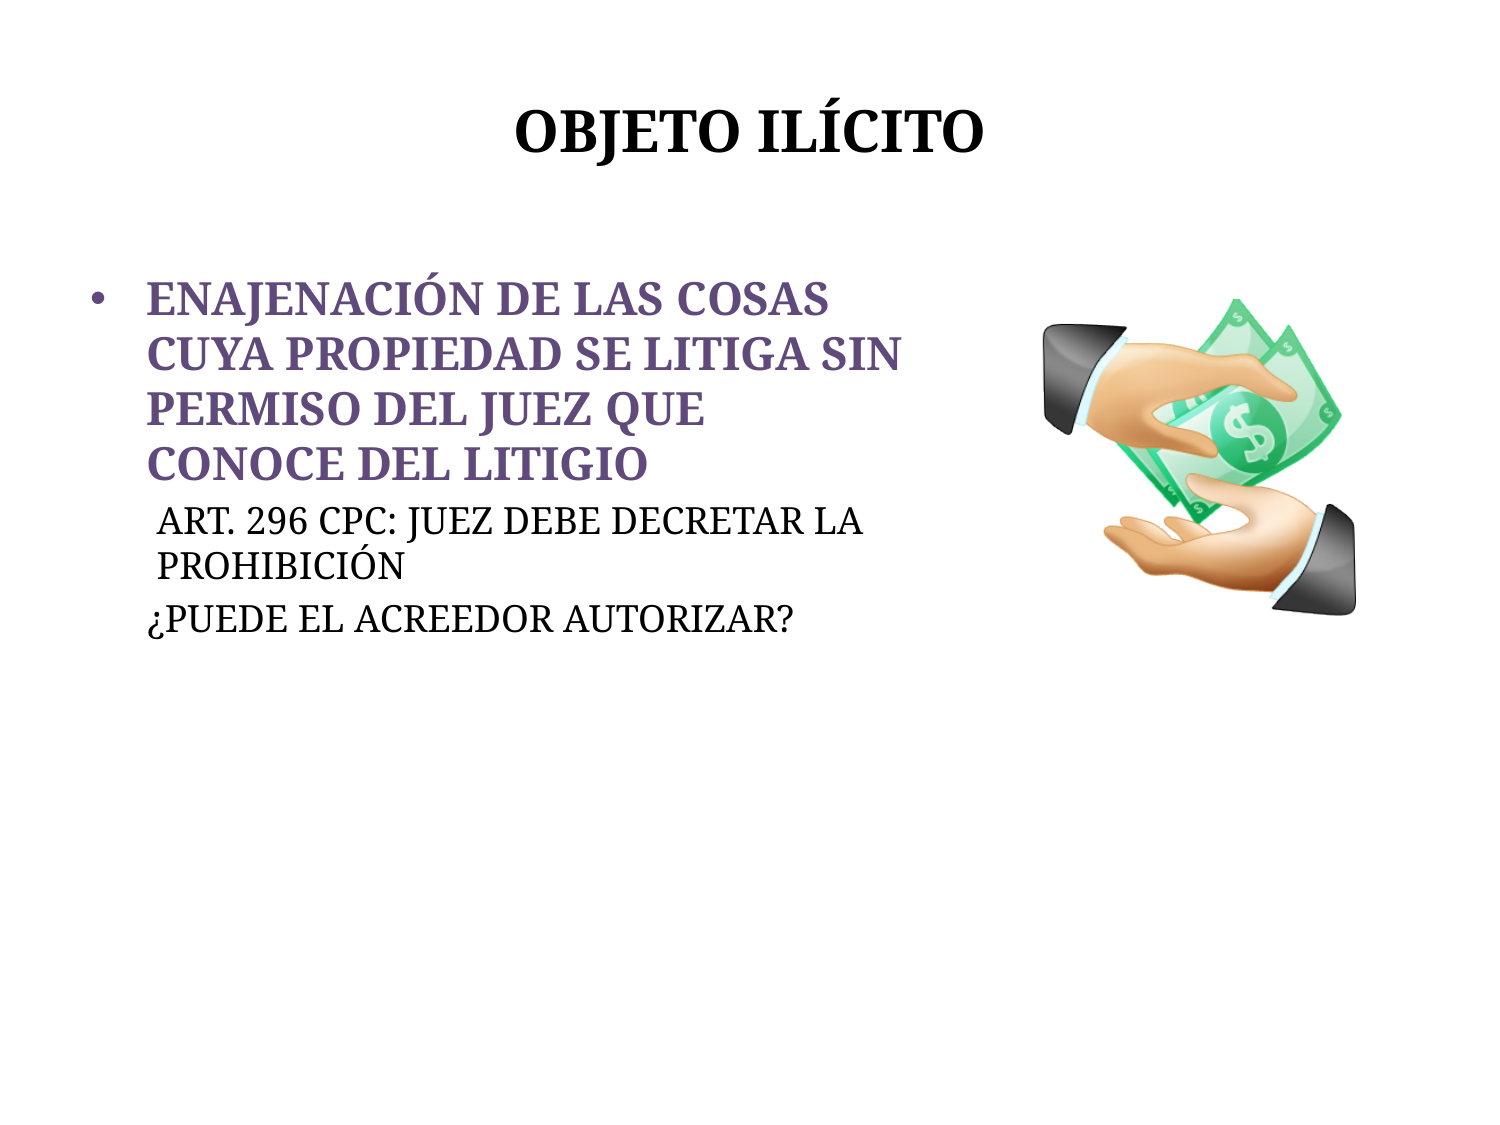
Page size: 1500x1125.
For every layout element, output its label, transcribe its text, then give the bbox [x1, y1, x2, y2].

title OBJETO ILÍCITO [75, 45, 1425, 213]
picture [1037, 299, 1363, 626]
list ENAJENACIÓN DE LAS COSAS CUYA PROPIEDAD SE LITIGA SIN PERMISO DEL JUEZ QUE CONOCE DEL LITIGIO ART. 296 CPC: JUEZ DEBE DECRETAR LA PROHIBICIÓN ¿PUEDE EL ACREEDOR AUTORIZAR? [75, 262, 928, 1005]
